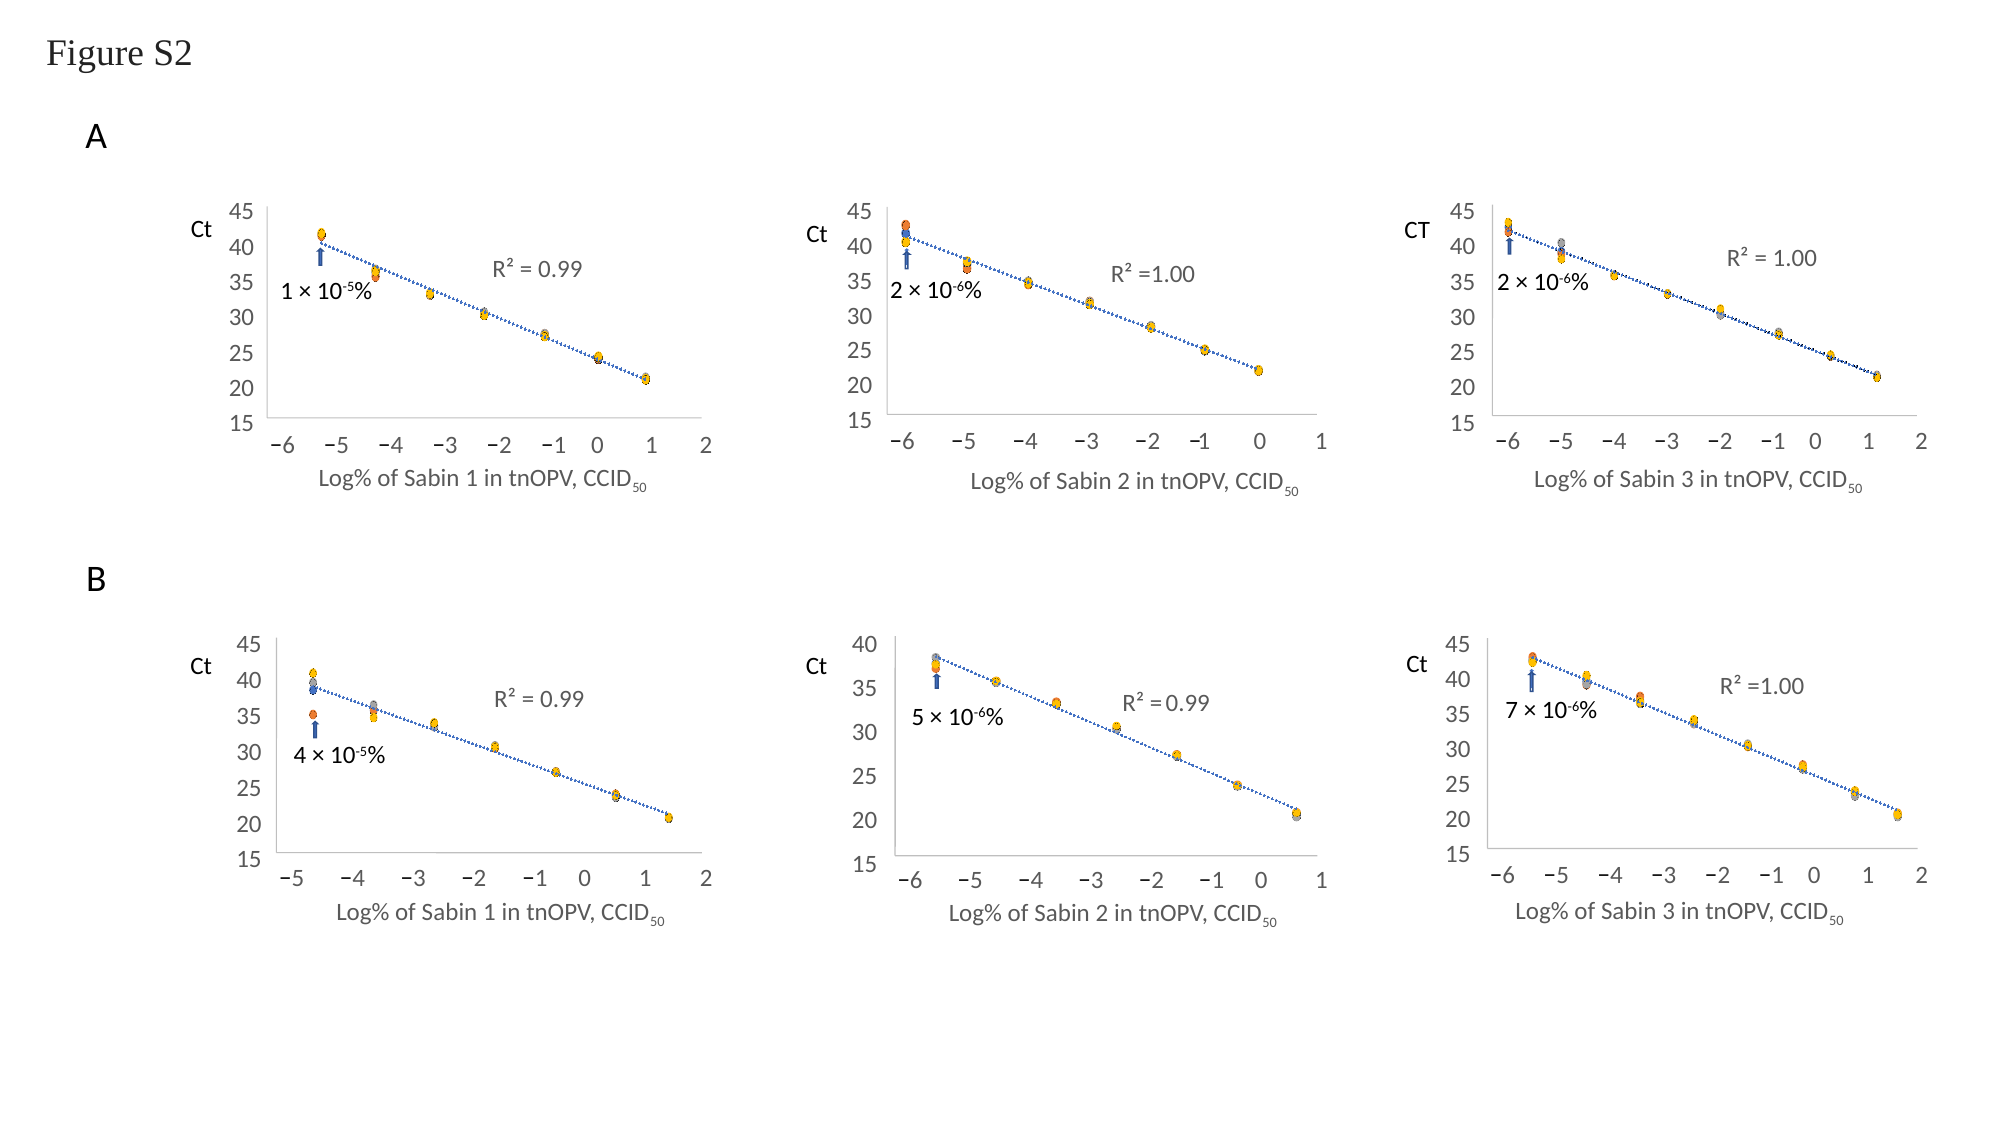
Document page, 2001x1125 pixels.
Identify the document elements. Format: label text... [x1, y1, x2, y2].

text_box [1404, 195, 1930, 496]
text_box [188, 627, 714, 928]
text_box A [70, 104, 123, 164]
text_box B [71, 546, 122, 607]
text_box Figure S2 [31, 20, 208, 81]
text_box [804, 627, 1330, 928]
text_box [804, 195, 1330, 496]
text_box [1404, 627, 1930, 926]
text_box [188, 195, 714, 492]
